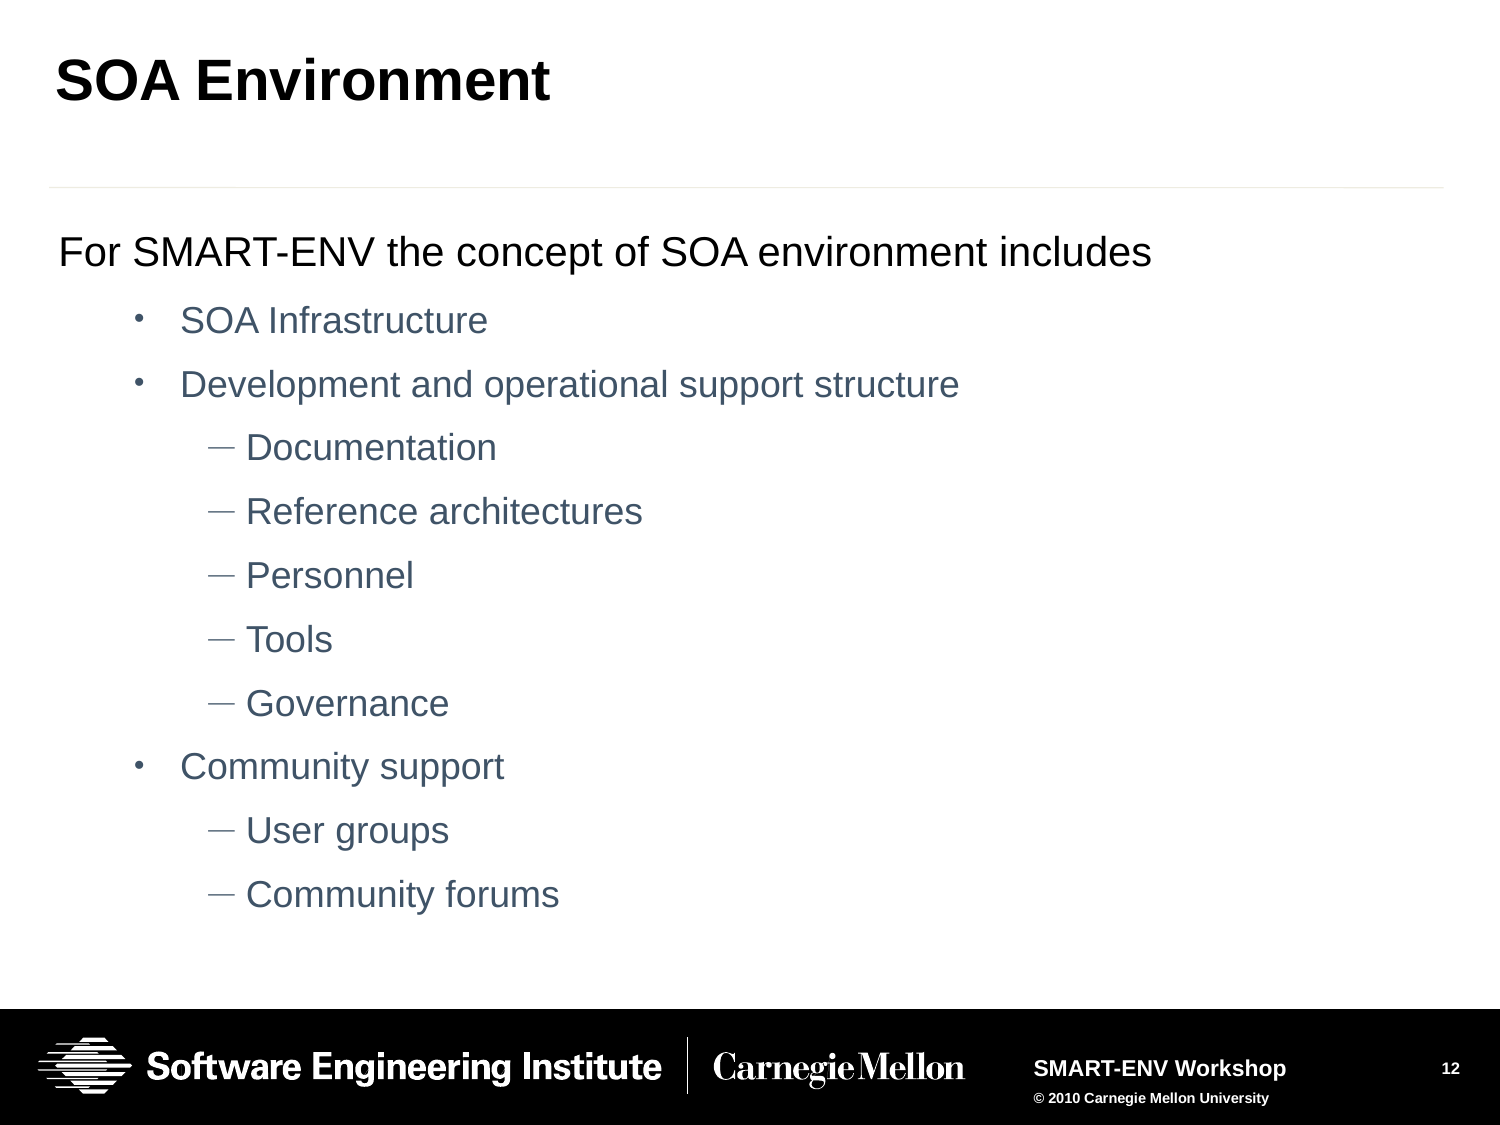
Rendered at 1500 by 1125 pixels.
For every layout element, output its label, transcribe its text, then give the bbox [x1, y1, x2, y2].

list For SMART-ENV the concept of SOA environment includes SOA Infrastructure Development and operational support structure Documentation Reference architectures Personnel Tools Governance Community support User groups Community forums [58, 224, 1438, 953]
title SOA Environment [55, 49, 1451, 114]
